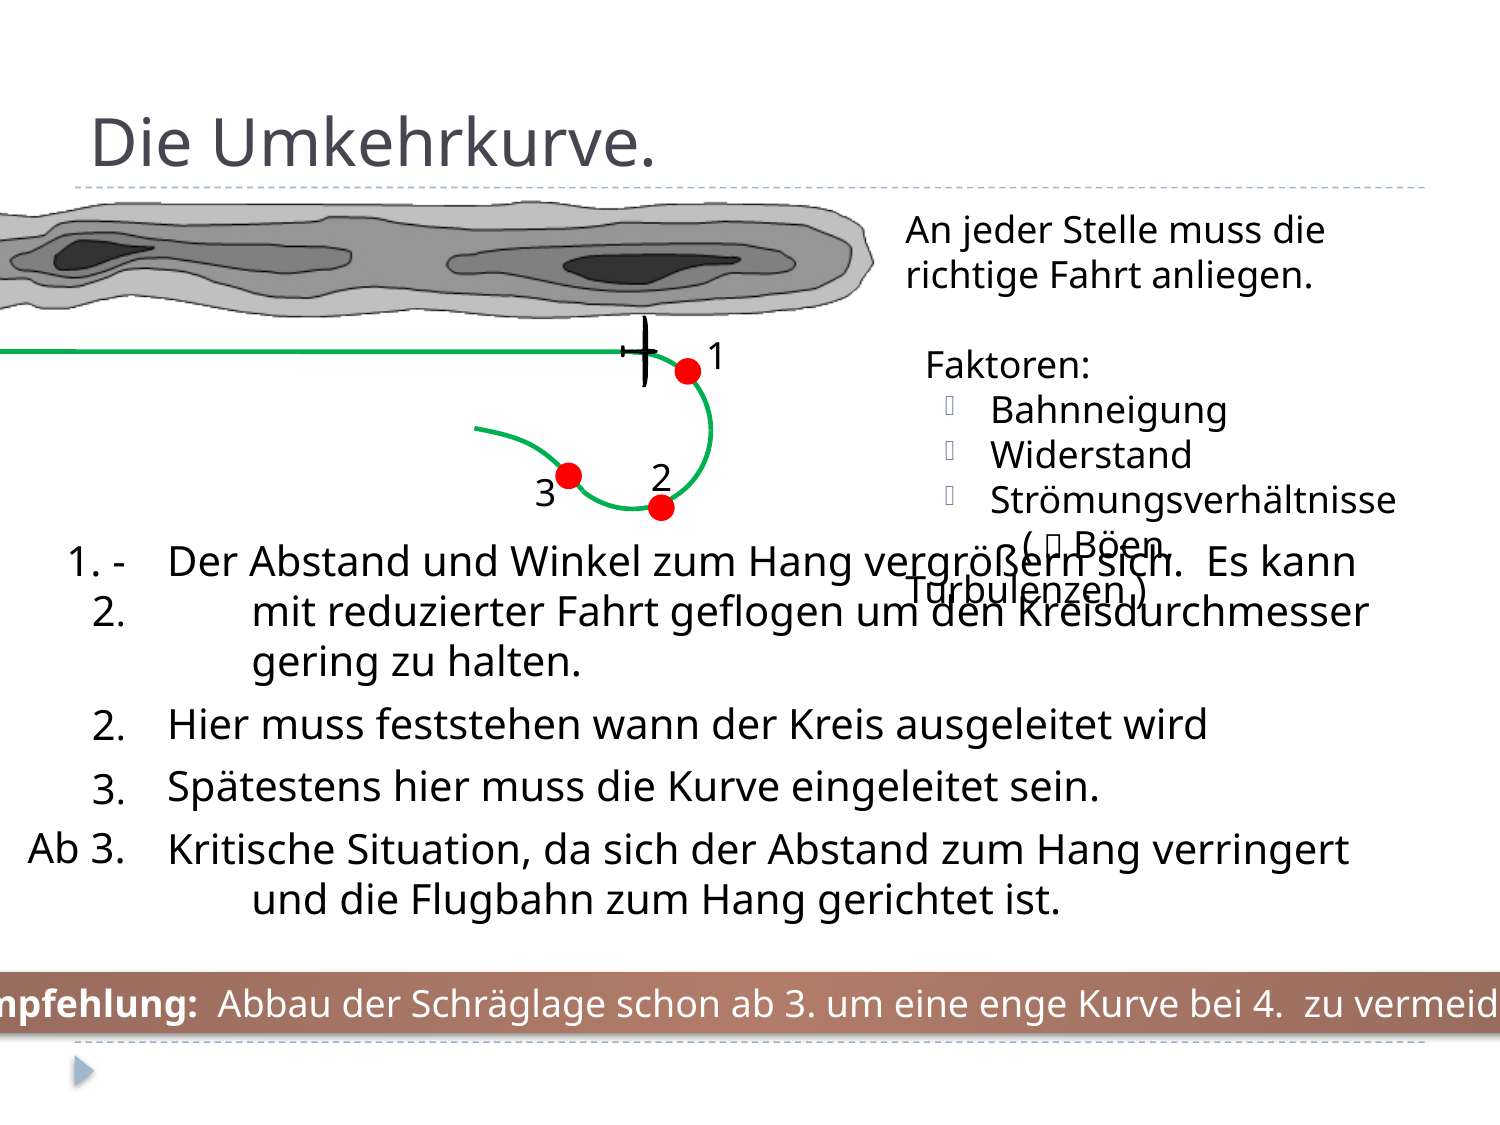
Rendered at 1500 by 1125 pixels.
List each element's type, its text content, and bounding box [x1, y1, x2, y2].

text_box 1 [691, 334, 727, 385]
text_box 3. [0, 755, 141, 814]
text_box Empfehlung: Abbau der Schräglage schon ab 3. um eine enge Kurve bei 4. zu vermeiden. [0, 972, 1500, 1033]
text_box Ab 3. [0, 814, 141, 880]
picture [0, 198, 876, 322]
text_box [474, 351, 712, 510]
title Die Umkehrkurve. [75, 24, 1425, 188]
text_box 2. [0, 691, 141, 755]
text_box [603, 334, 675, 370]
text_box An jeder Stelle muss die richtige Fahrt anliegen. Faktoren: Bahnneigung Widerstand Strömungsverhältnisse (  Böen, Turbulenzen ) [890, 199, 1430, 619]
text_box 1. - 2. [0, 527, 141, 643]
list Der Abstand und Winkel zum Hang vergrößern sich. Es kann mit reduzierter Fahrt geflogen um den Kreisdurchmesser gering zu halten. Hier muss feststehen wann der Kreis ausgeleitet wird Spätestens hier muss die Kurve eingeleitet sein. Kritische Situation, da sich der Abstand zum Hang verringert und die Flugbahn zum Hang gerichtet ist. [152, 527, 1425, 969]
